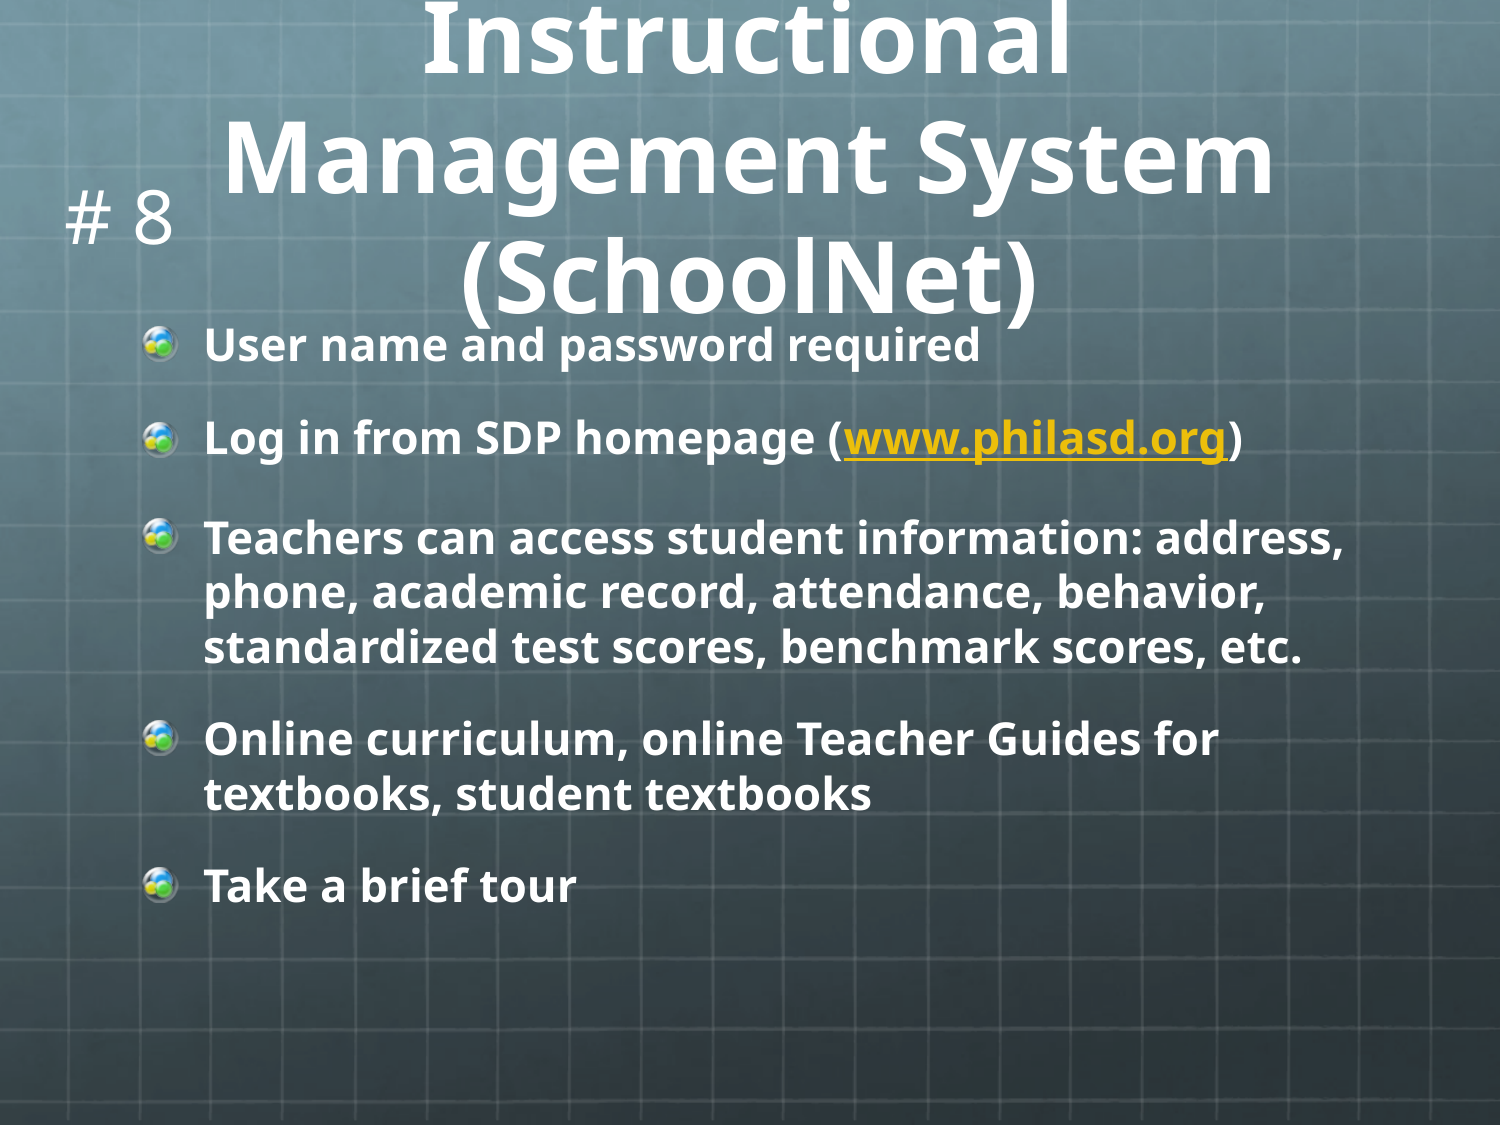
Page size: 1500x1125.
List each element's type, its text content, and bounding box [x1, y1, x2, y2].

picture [0, 0, 1500, 1125]
text_box # 8 [49, 162, 200, 268]
list User name and password required Log in from SDP homepage (www.philasd.org) Teachers can access student information: address, phone, academic record, attendance, behavior, standardized test scores, benchmark scores, etc. Online curriculum, online Teacher Guides for textbooks, student textbooks Take a brief tour [127, 308, 1372, 958]
title Instructional Management System (SchoolNet) [127, 17, 1372, 289]
